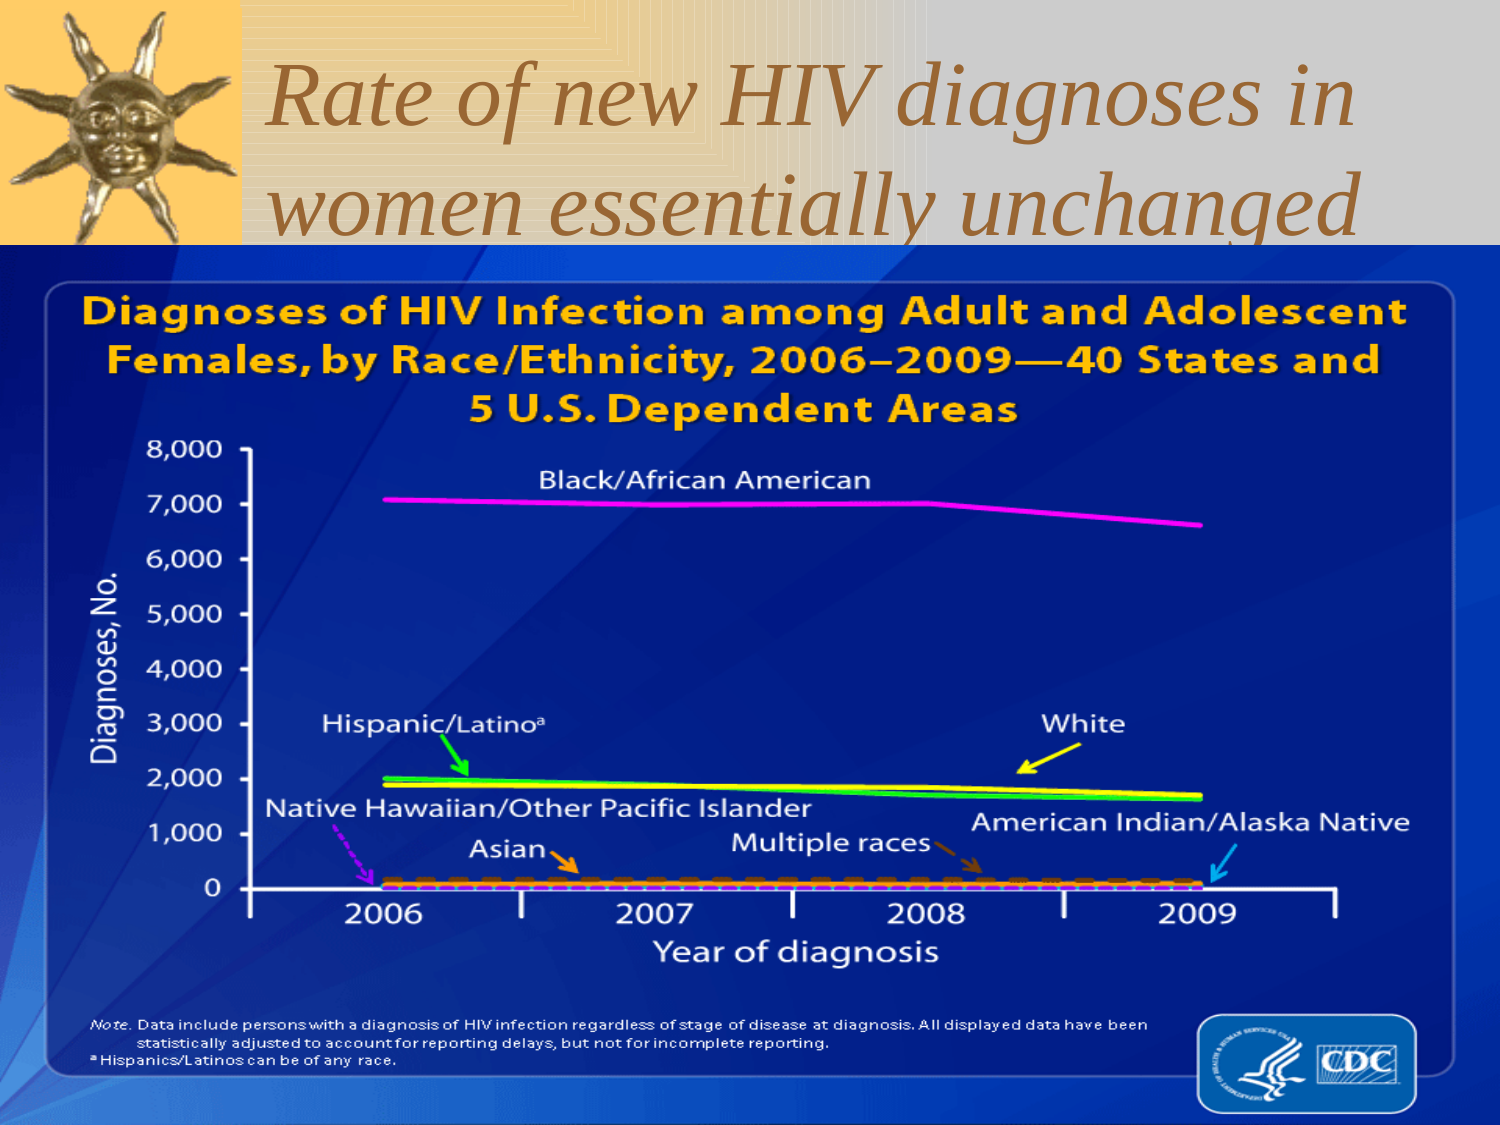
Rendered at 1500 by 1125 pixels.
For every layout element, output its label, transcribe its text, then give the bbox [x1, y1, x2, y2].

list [0, 245, 1500, 1125]
title Rate of new HIV diagnoses in women essentially unchanged [250, 49, 1492, 238]
picture [1, 8, 242, 245]
